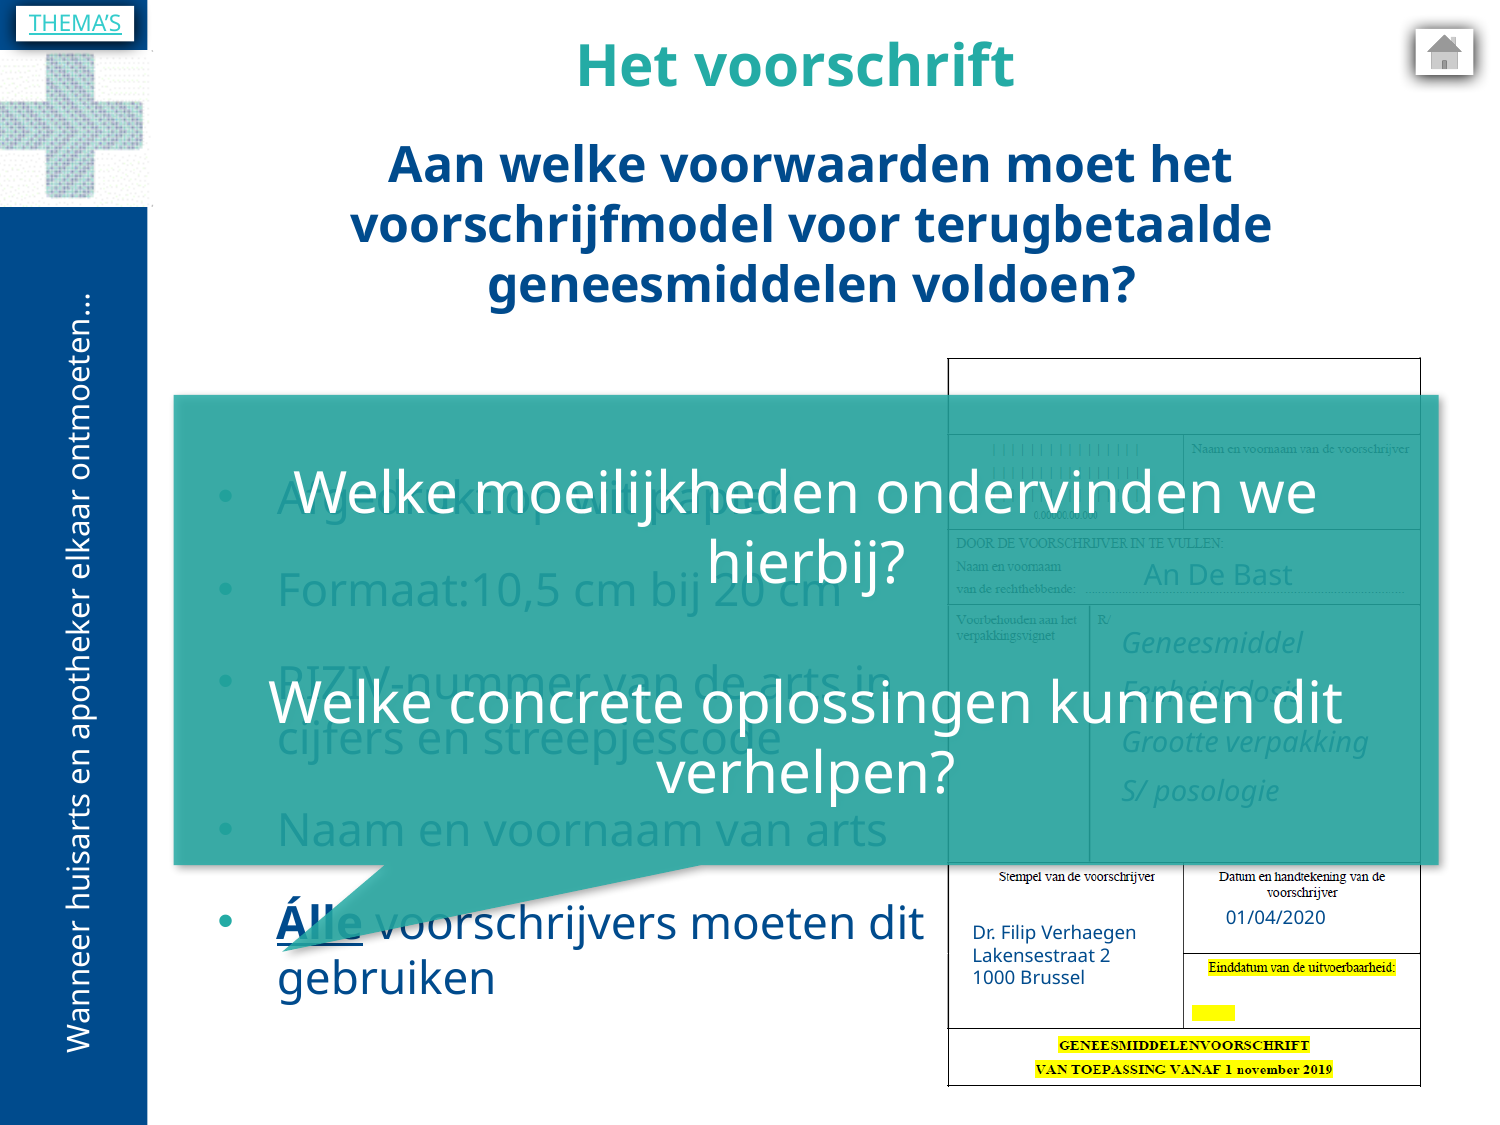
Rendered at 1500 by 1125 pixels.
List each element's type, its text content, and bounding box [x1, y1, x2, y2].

text_box THEMA’S [15, 5, 135, 42]
list Aan welke voorwaarden moet het voorschrijfmodel voor terugbetaalde geneesmiddelen voldoen? [167, 125, 1456, 359]
text_box [1415, 28, 1474, 76]
text_box Afgedrukt op wit papier Formaat:10,5 cm bij 20 cm RIZIV-nummer van de arts in cijfers en streepjescode Naam en voornaam van arts Álle voorschrijvers moeten dit gebruiken [173, 872, 919, 1075]
picture [0, 50, 154, 207]
text_box Welke moeilijkheden ondervinden we hierbij? Welke concrete oplossingen kunnen dit verhelpen? [172, 393, 919, 953]
picture [919, 334, 1448, 1100]
list Het voorschrift [174, 28, 1416, 130]
